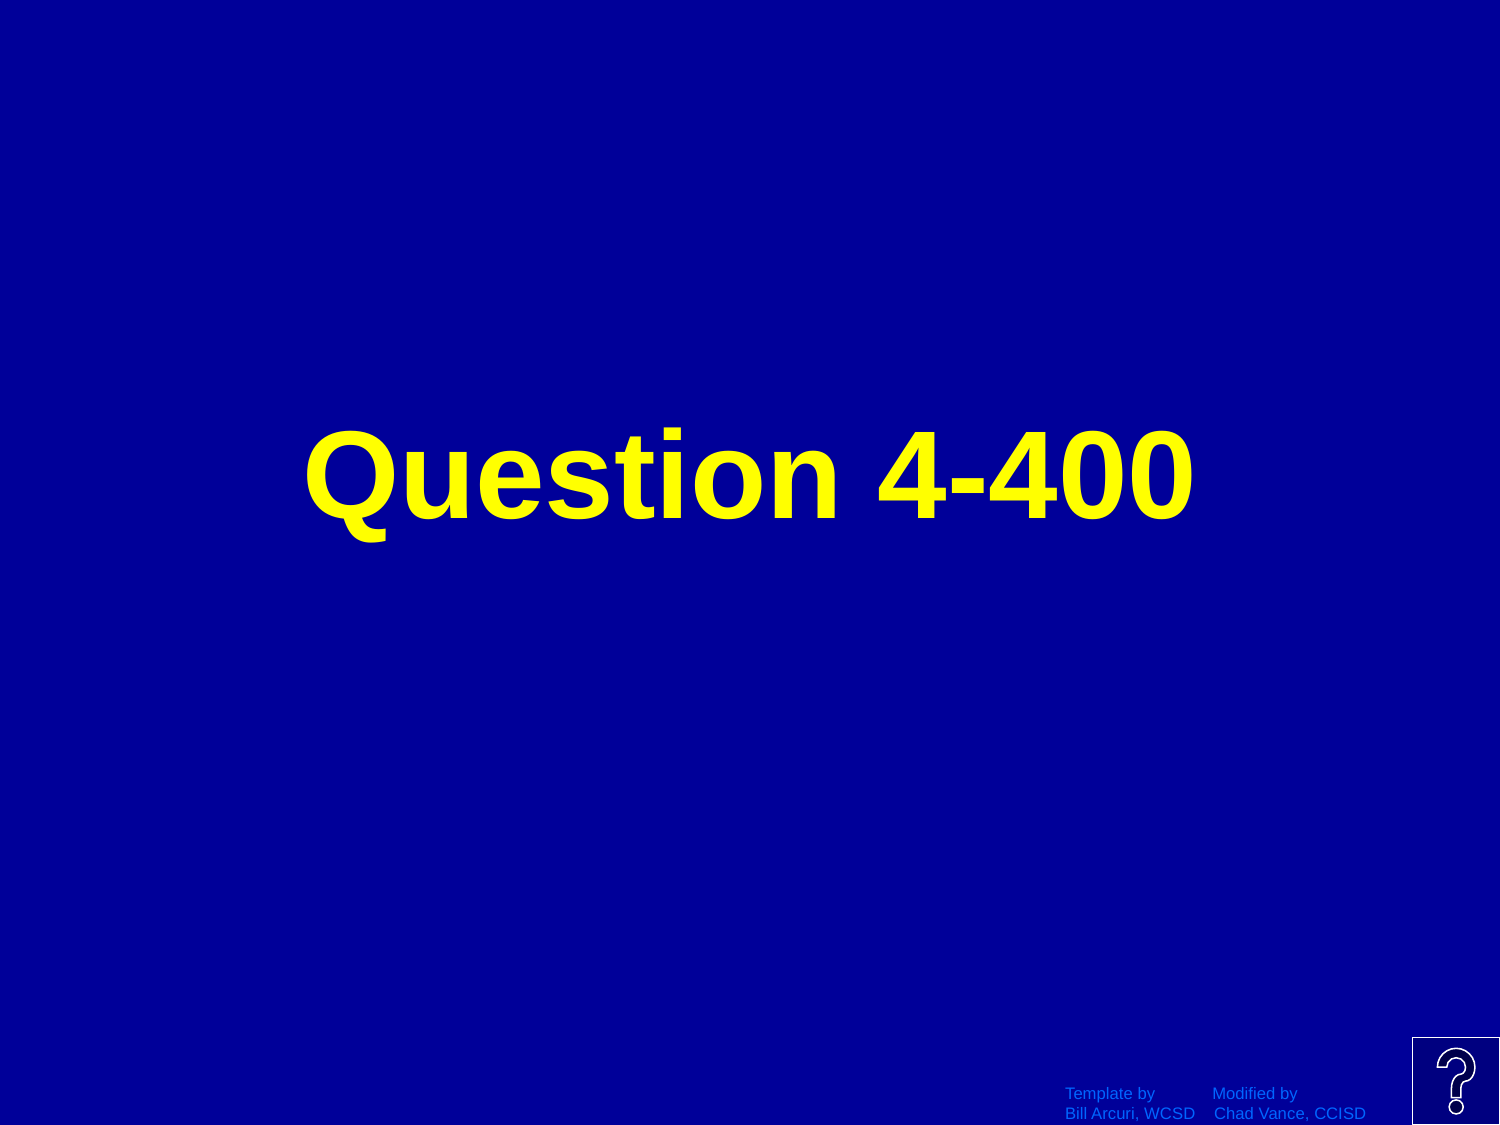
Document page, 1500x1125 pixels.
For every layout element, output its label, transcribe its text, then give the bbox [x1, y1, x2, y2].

slide_number Template by Modified by Bill Arcuri, WCSD Chad Vance, CCISD [1049, 1074, 1412, 1125]
title Question 4-400 [112, 374, 1388, 563]
text_box [1412, 1037, 1500, 1125]
